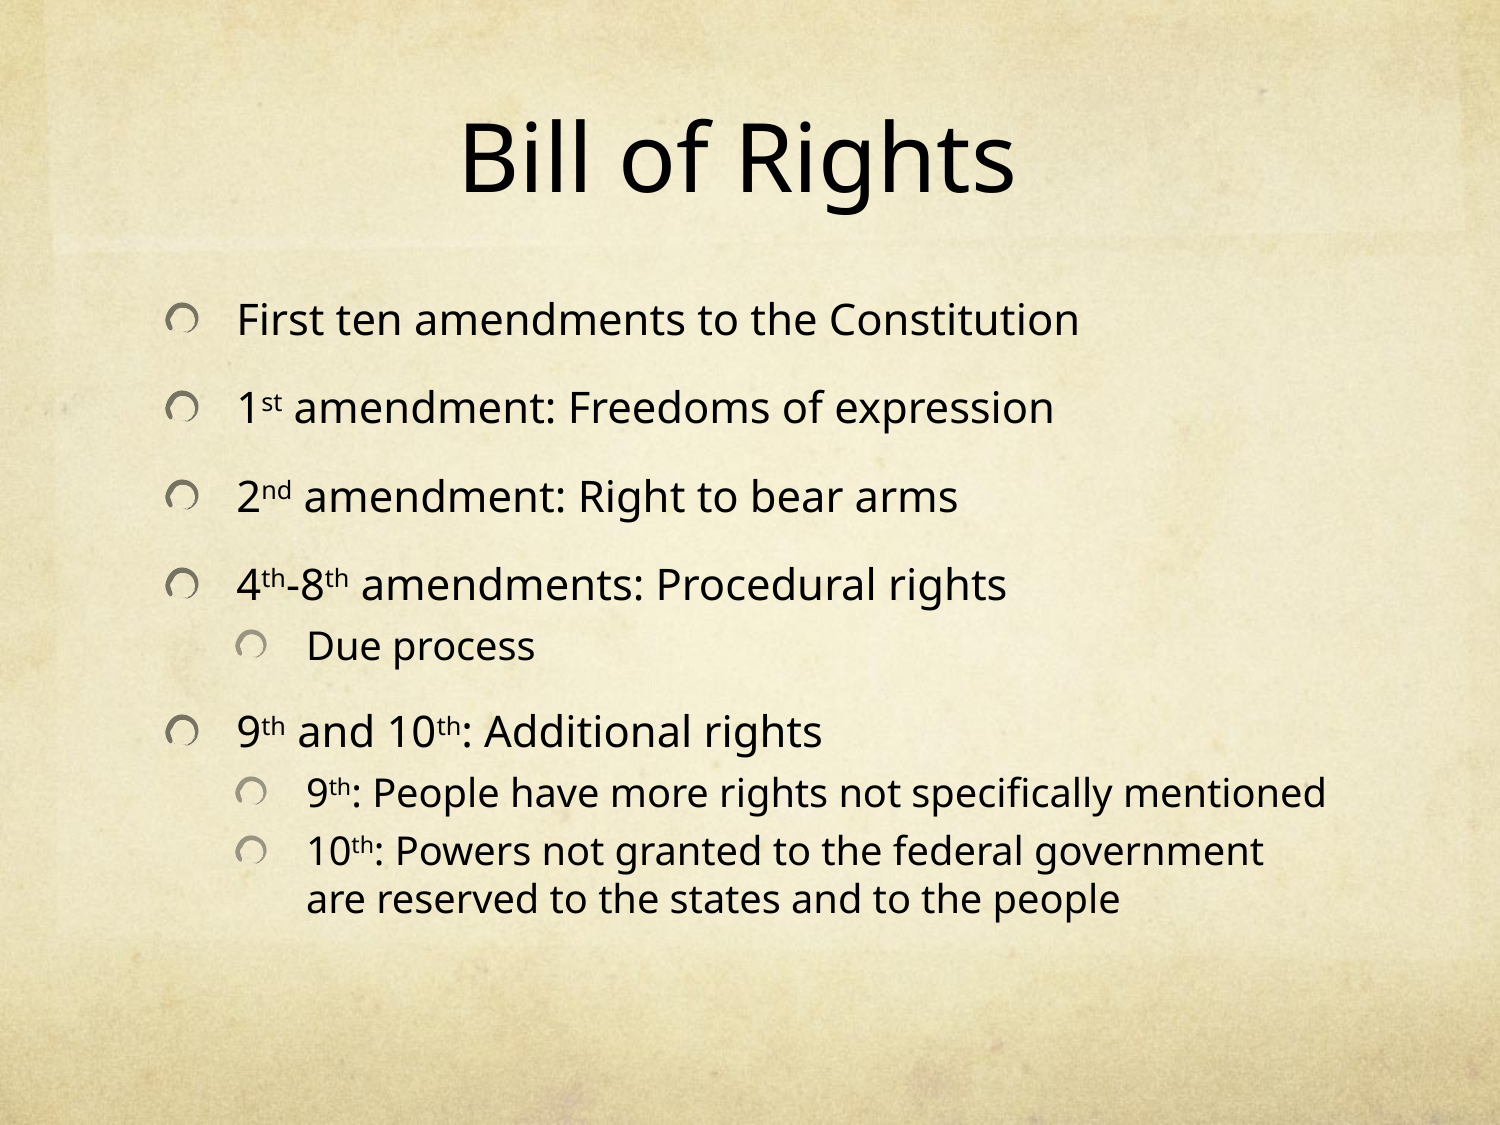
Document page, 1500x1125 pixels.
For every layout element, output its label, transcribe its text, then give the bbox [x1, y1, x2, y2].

title Bill of Rights [150, 82, 1350, 225]
picture [0, 0, 1500, 1125]
list First ten amendments to the Constitution 1st amendment: Freedoms of expression 2nd amendment: Right to bear arms 4th-8th amendments: Procedural rights Due process 9th and 10th: Additional rights 9th: People have more rights not specifically mentioned 10th: Powers not granted to the federal government are reserved to the states and to the people [150, 284, 1350, 950]
